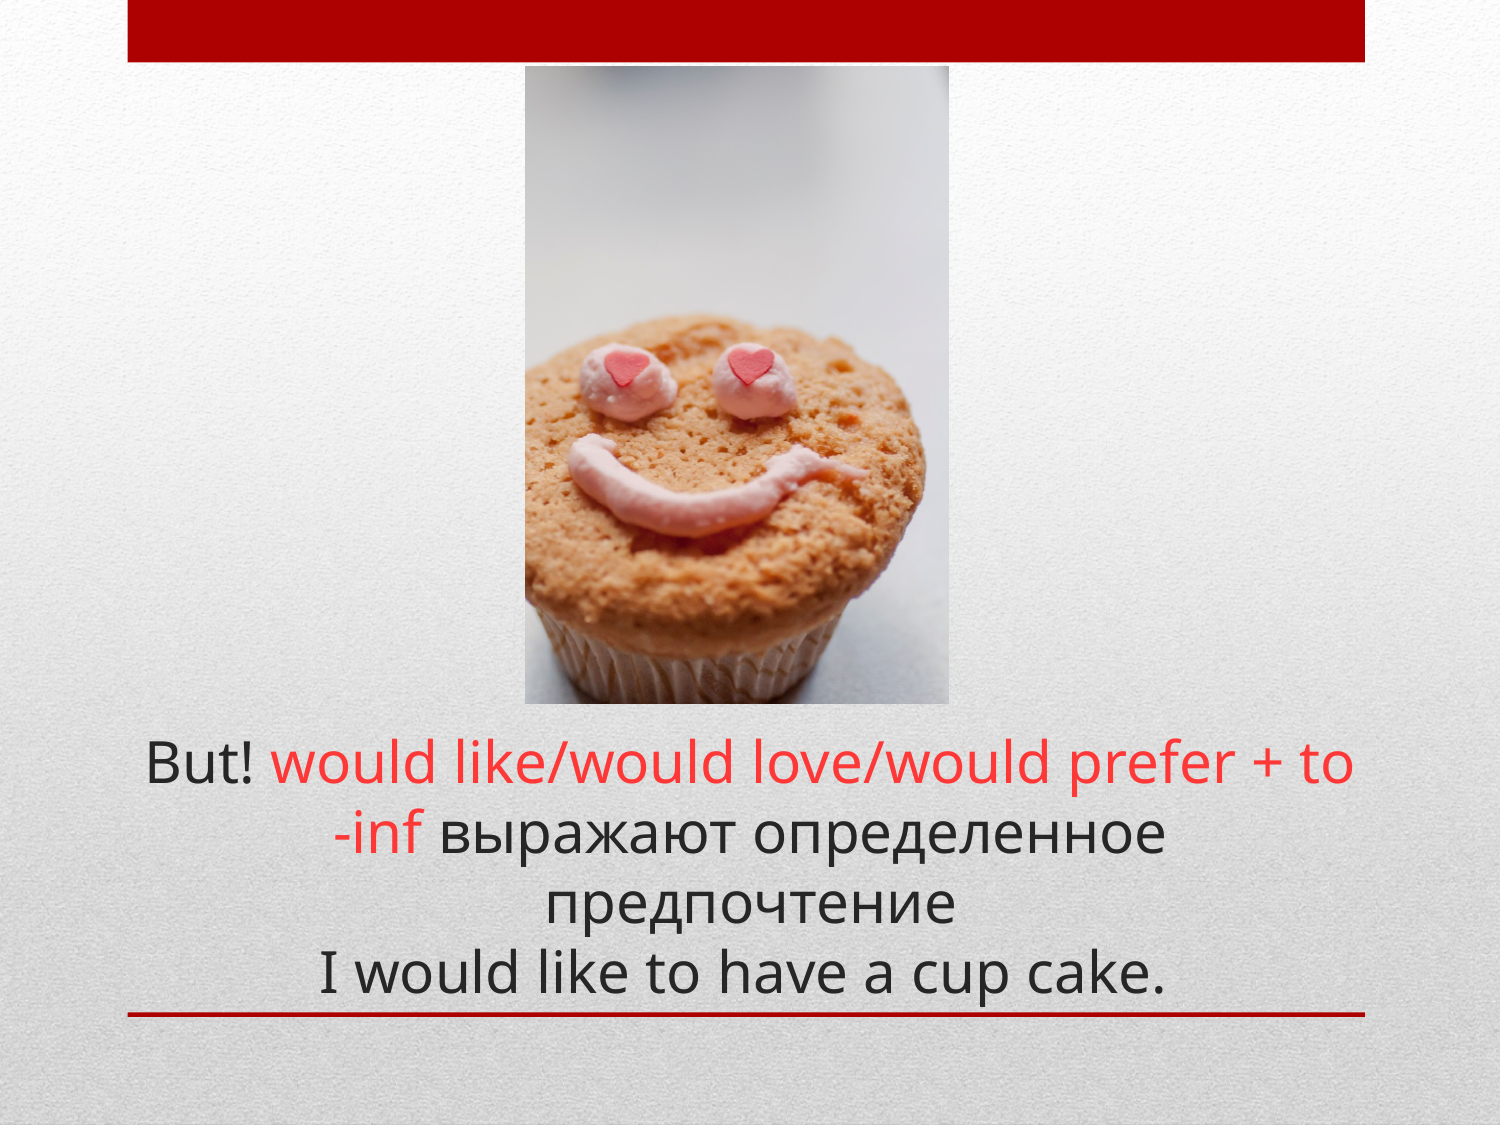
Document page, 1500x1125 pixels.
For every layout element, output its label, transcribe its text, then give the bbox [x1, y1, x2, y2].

title But! would like/would love/would prefer + to -inf выражают определенное предпочтение I would like to have a cup cake. [125, 750, 1377, 1013]
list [524, 65, 950, 705]
